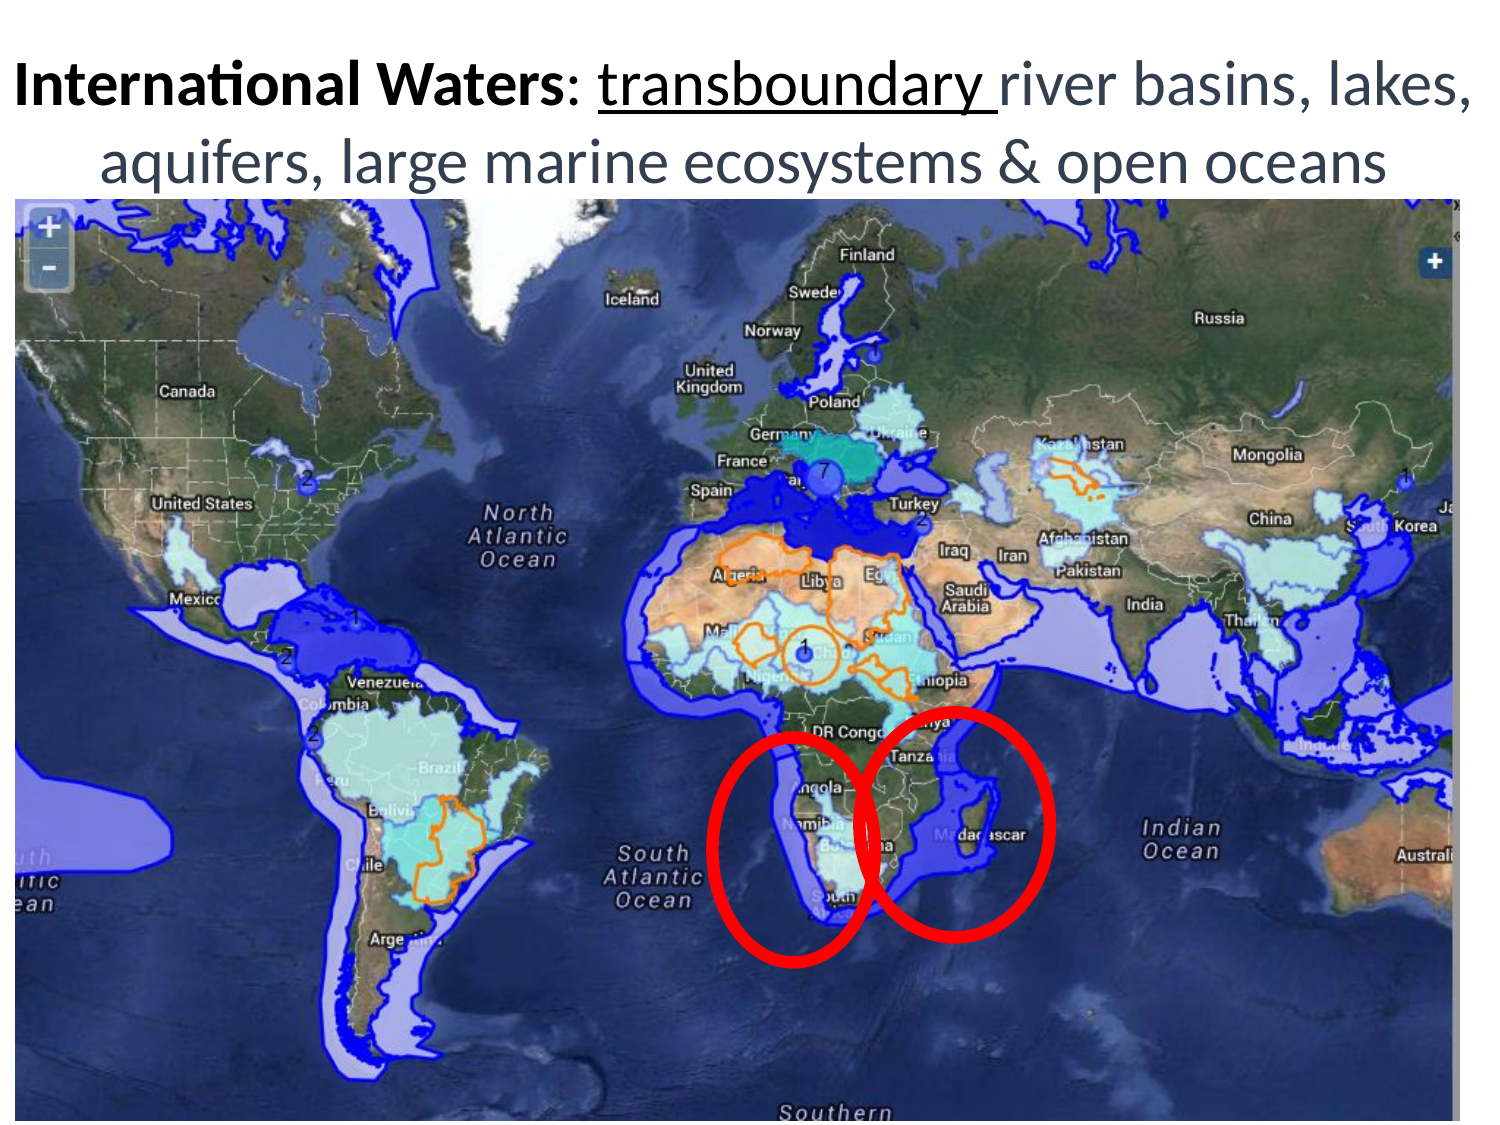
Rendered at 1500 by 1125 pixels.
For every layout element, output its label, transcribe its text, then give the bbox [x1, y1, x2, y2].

picture [15, 198, 1460, 1122]
text_box International Waters: transboundary river basins, lakes, aquifers, large marine ecosystems & open oceans [0, 24, 1500, 213]
